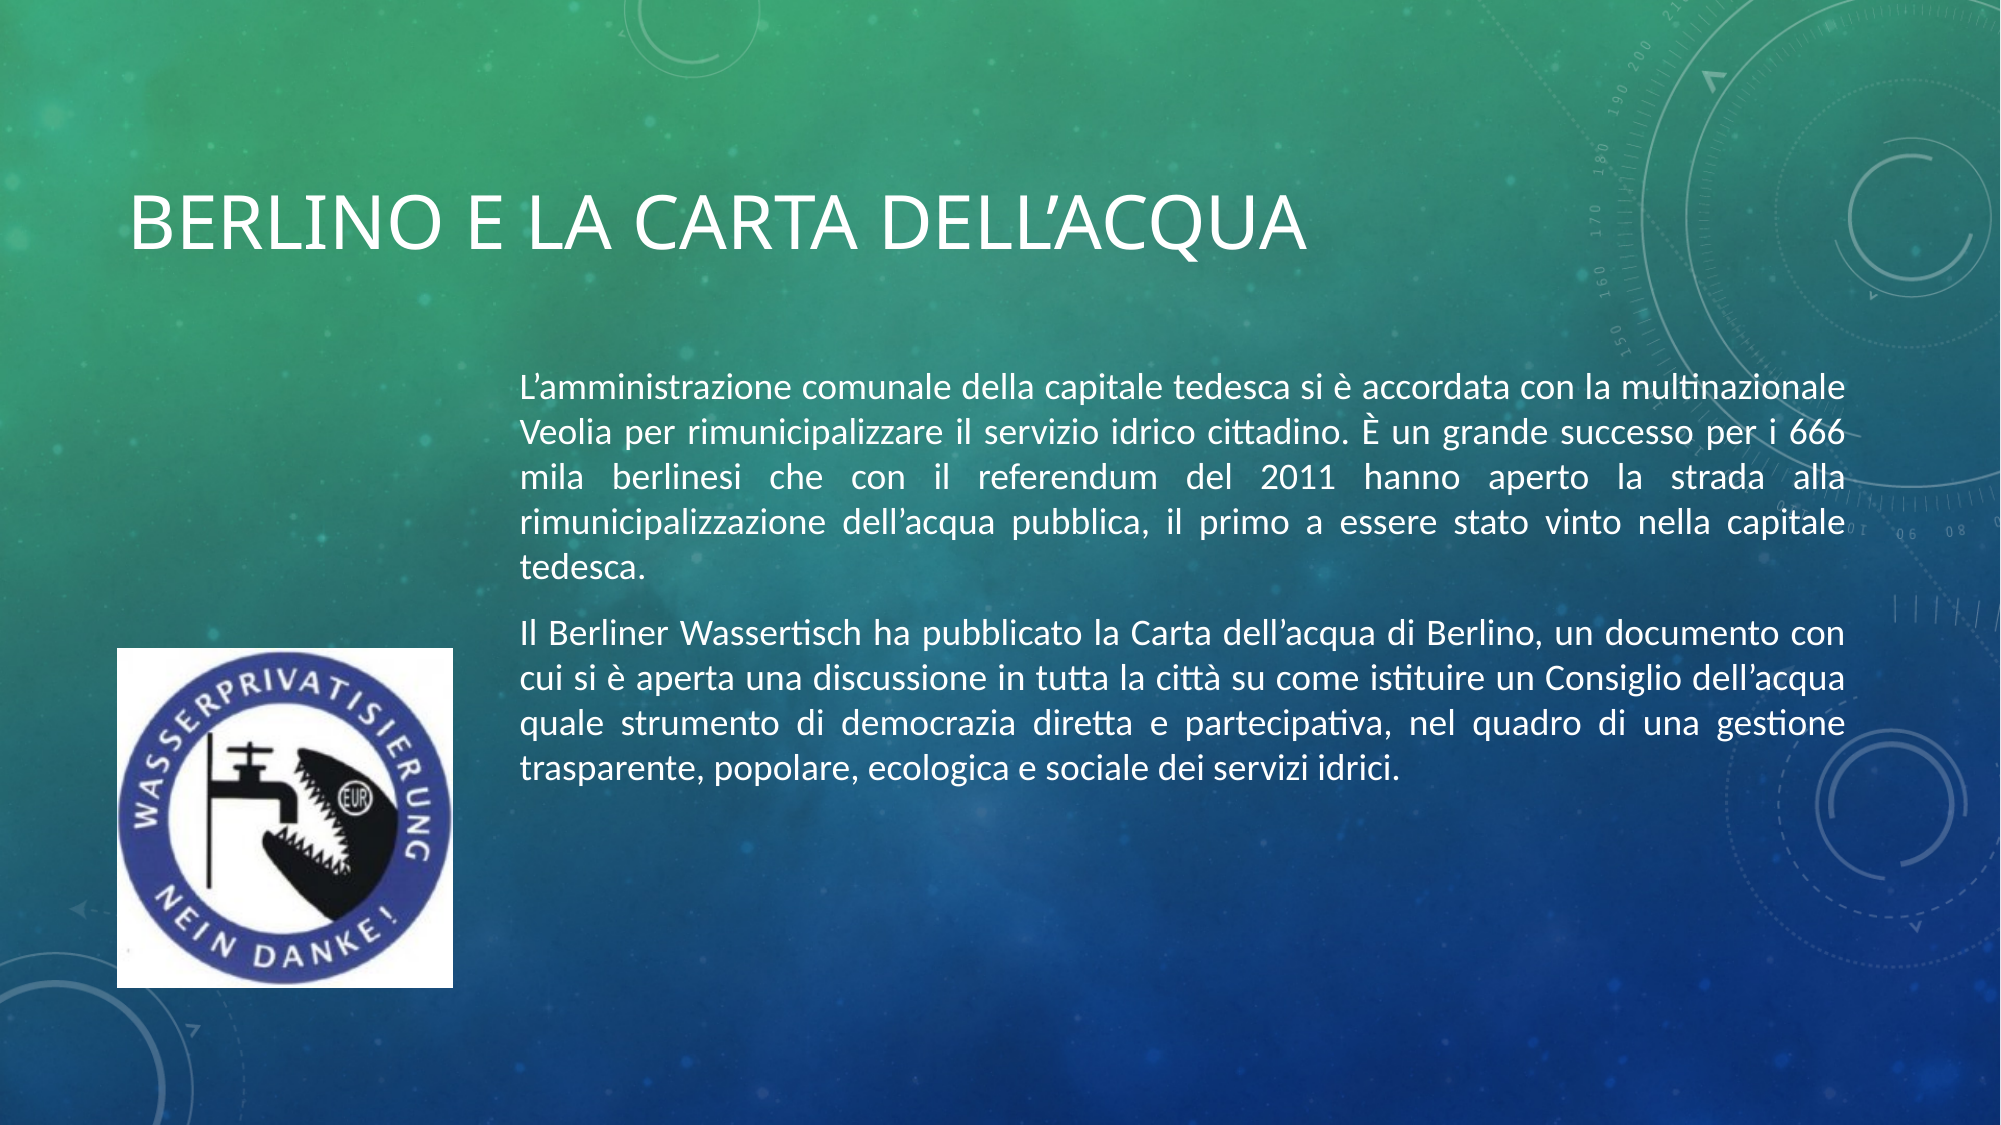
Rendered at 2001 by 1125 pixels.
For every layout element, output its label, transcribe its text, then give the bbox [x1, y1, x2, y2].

list L’amministrazione comunale della capitale tedesca si è accordata con la multinazionale Veolia per rimunicipalizzare il servizio idrico cittadino. È un grande successo per i 666 mila berlinesi che con il referendum del 2011 hanno aperto la strada alla rimunicipalizzazione dell’acqua pubblica, il primo a essere stato vinto nella capitale tedesca. Il Berliner Wassertisch ha pubblicato la Carta dell’acqua di Berlino, un documento con cui si è aperta una discussione in tutta la città su come istituire un Consiglio dell’acqua quale strumento di democrazia diretta e partecipativa, nel quadro di una gestione trasparente, popolare, ecologica e sociale dei servizi idrici. [504, 315, 1863, 900]
title Berlino e la carta dell’acqua [112, 99, 1775, 339]
picture [0, 0, 2001, 1125]
